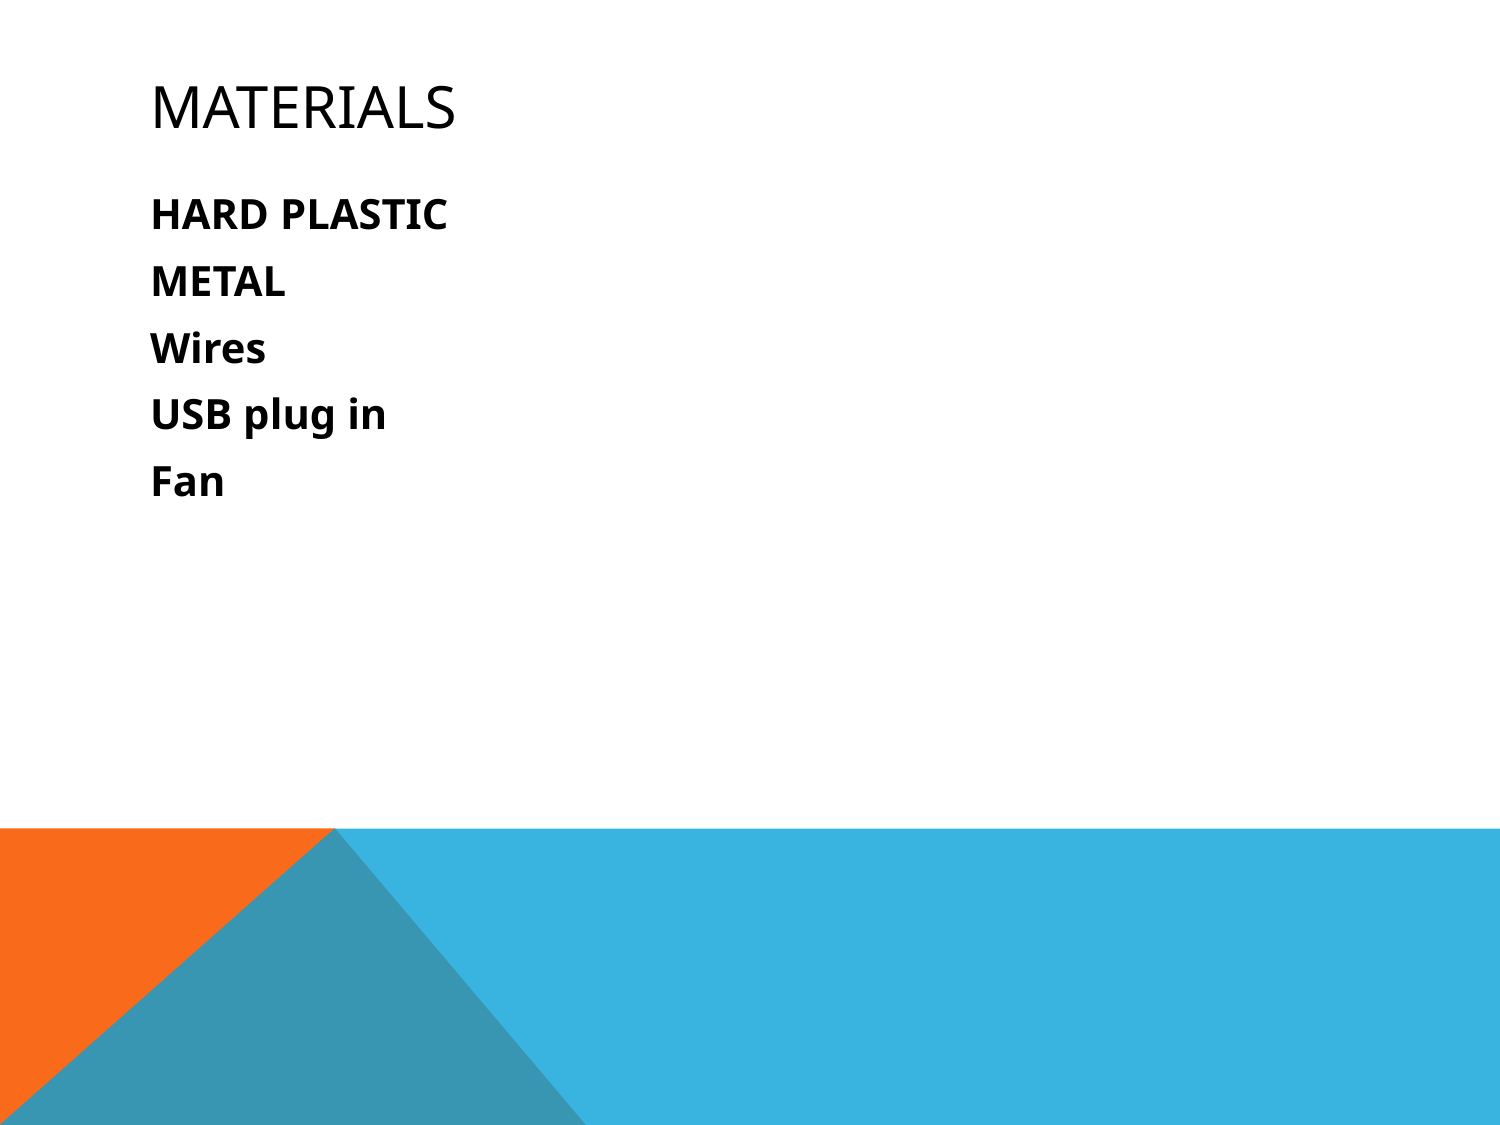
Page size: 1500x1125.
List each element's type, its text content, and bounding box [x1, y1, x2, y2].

title MATERIALS [135, 60, 1369, 150]
list HARD PLASTIC METAL Wires USB plug in Fan [135, 180, 1369, 768]
